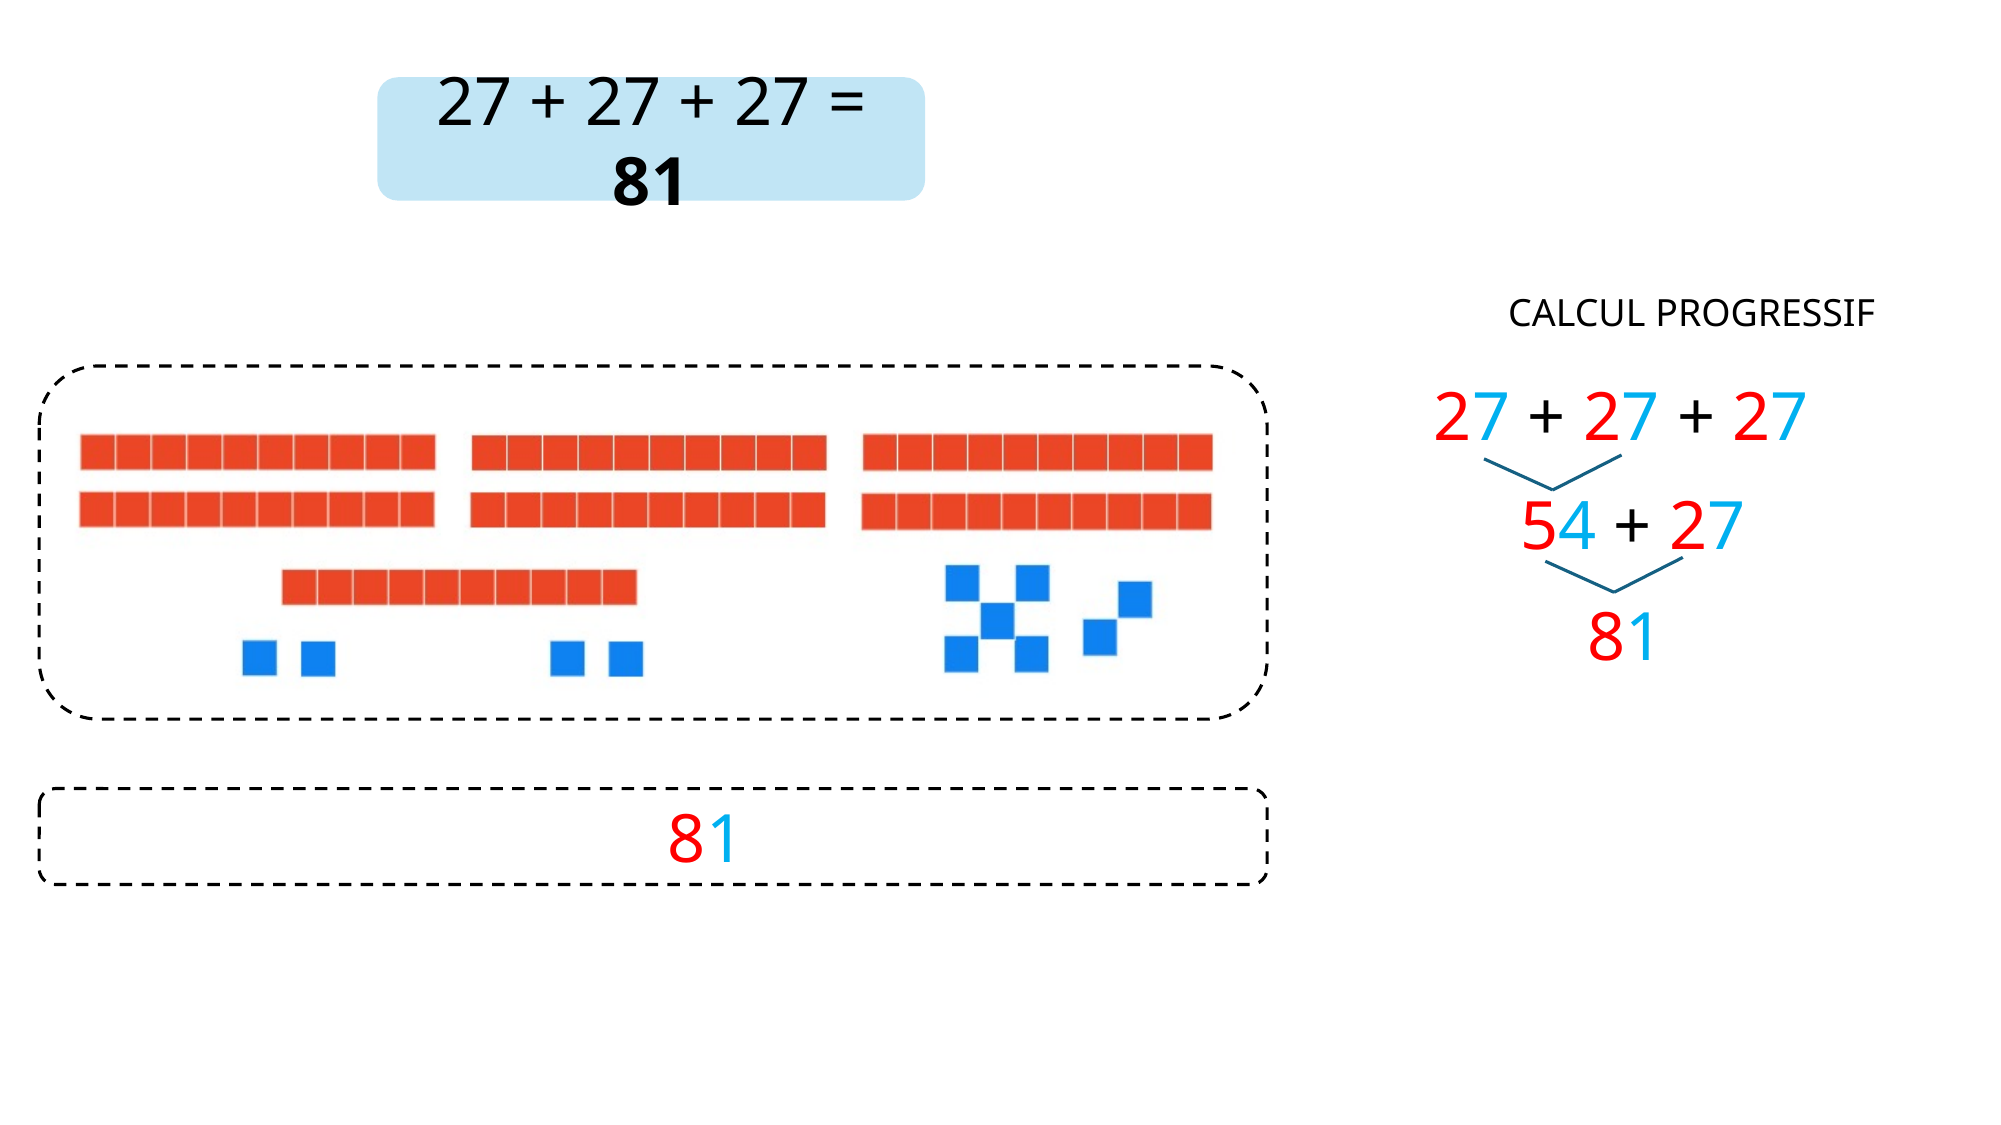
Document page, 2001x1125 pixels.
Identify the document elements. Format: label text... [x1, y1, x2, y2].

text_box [1613, 556, 1684, 593]
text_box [1552, 454, 1622, 491]
text_box 54 + 27 [1283, 475, 1839, 571]
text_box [1544, 560, 1613, 593]
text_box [1483, 458, 1552, 491]
text_box CALCUL PROGRESSIF [1493, 281, 1933, 341]
text_box 27 + 27 + 27 [1286, 365, 1957, 461]
text_box 81 [1291, 586, 1961, 681]
text_box [37, 374, 67, 713]
text_box [37, 786, 1269, 887]
text_box 27 + 27 + 27 = 81 [375, 75, 927, 203]
picture [67, 358, 1283, 751]
